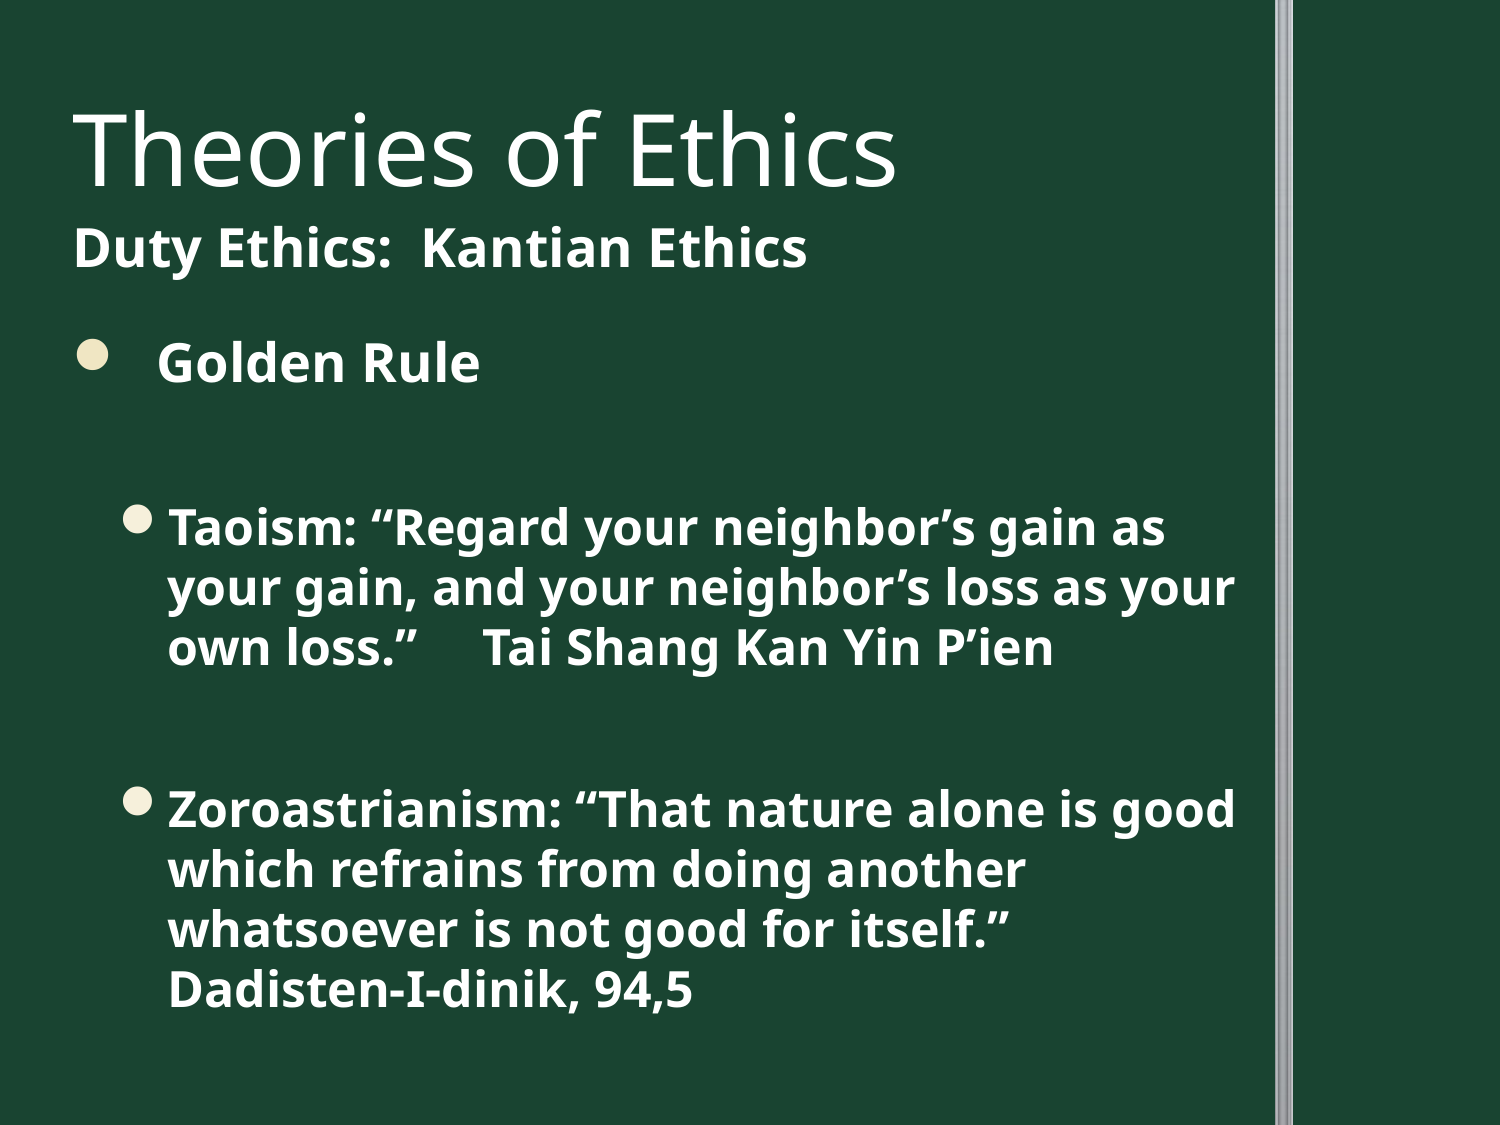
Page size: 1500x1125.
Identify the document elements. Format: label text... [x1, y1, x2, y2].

title Theories of Ethics [57, 86, 1220, 206]
picture [1275, 0, 1293, 1125]
list Duty Ethics: Kantian Ethics Golden Rule Taoism: “Regard your neighbor’s gain as your gain, and your neighbor’s loss as your own loss.” Tai Shang Kan Yin P’ien Zoroastrianism: “That nature alone is good which refrains from doing another whatsoever is not good for itself.” Dadisten-I-dinik, 94,5 [57, 206, 1268, 1125]
